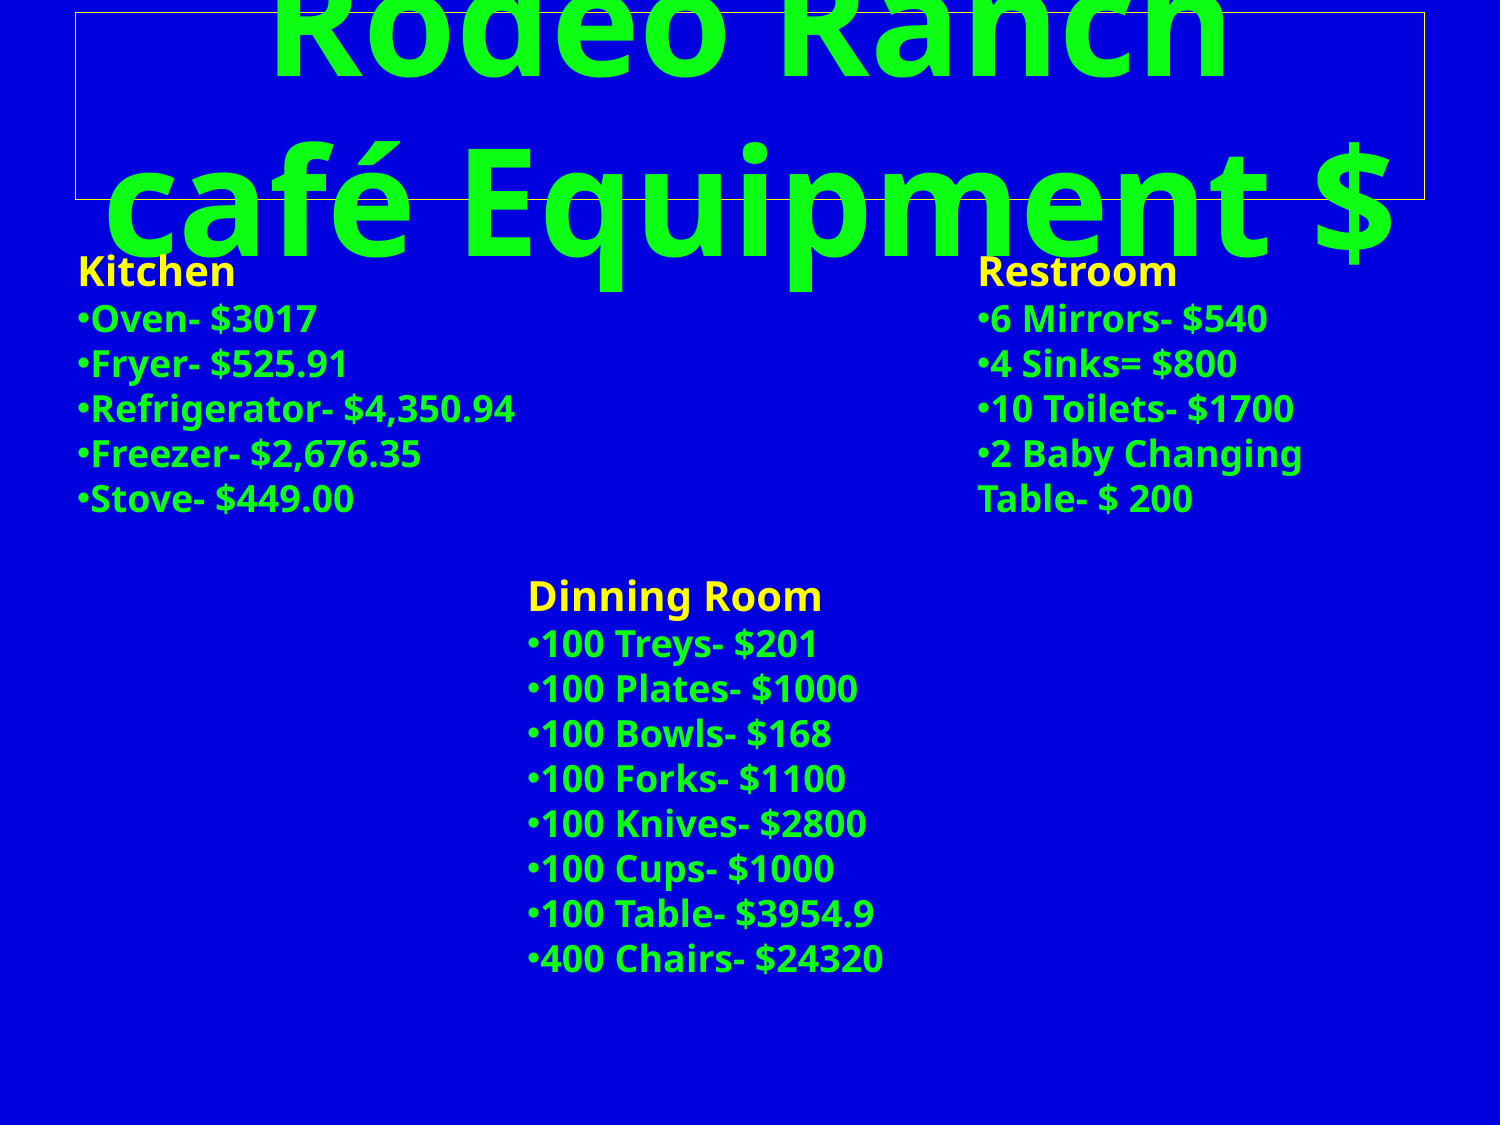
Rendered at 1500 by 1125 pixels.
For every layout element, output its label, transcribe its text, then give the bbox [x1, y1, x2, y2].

text_box Dinning Room 100 Treys- $201 100 Plates- $1000 100 Bowls- $168 100 Forks- $1100 100 Knives- $2800 100 Cups- $1000 100 Table- $3954.9 400 Chairs- $24320 [512, 562, 975, 1033]
title Rodeo Ranch café Equipment $ [75, 12, 1425, 200]
text_box Kitchen Oven- $3017 Fryer- $525.91 Refrigerator- $4,350.94 Freezer- $2,676.35 Stove- $449.00 [62, 237, 600, 573]
text_box Restroom 6 Mirrors- $540 4 Sinks= $800 10 Toilets- $1700 2 Baby Changing Table- $ 200 [962, 237, 1350, 528]
